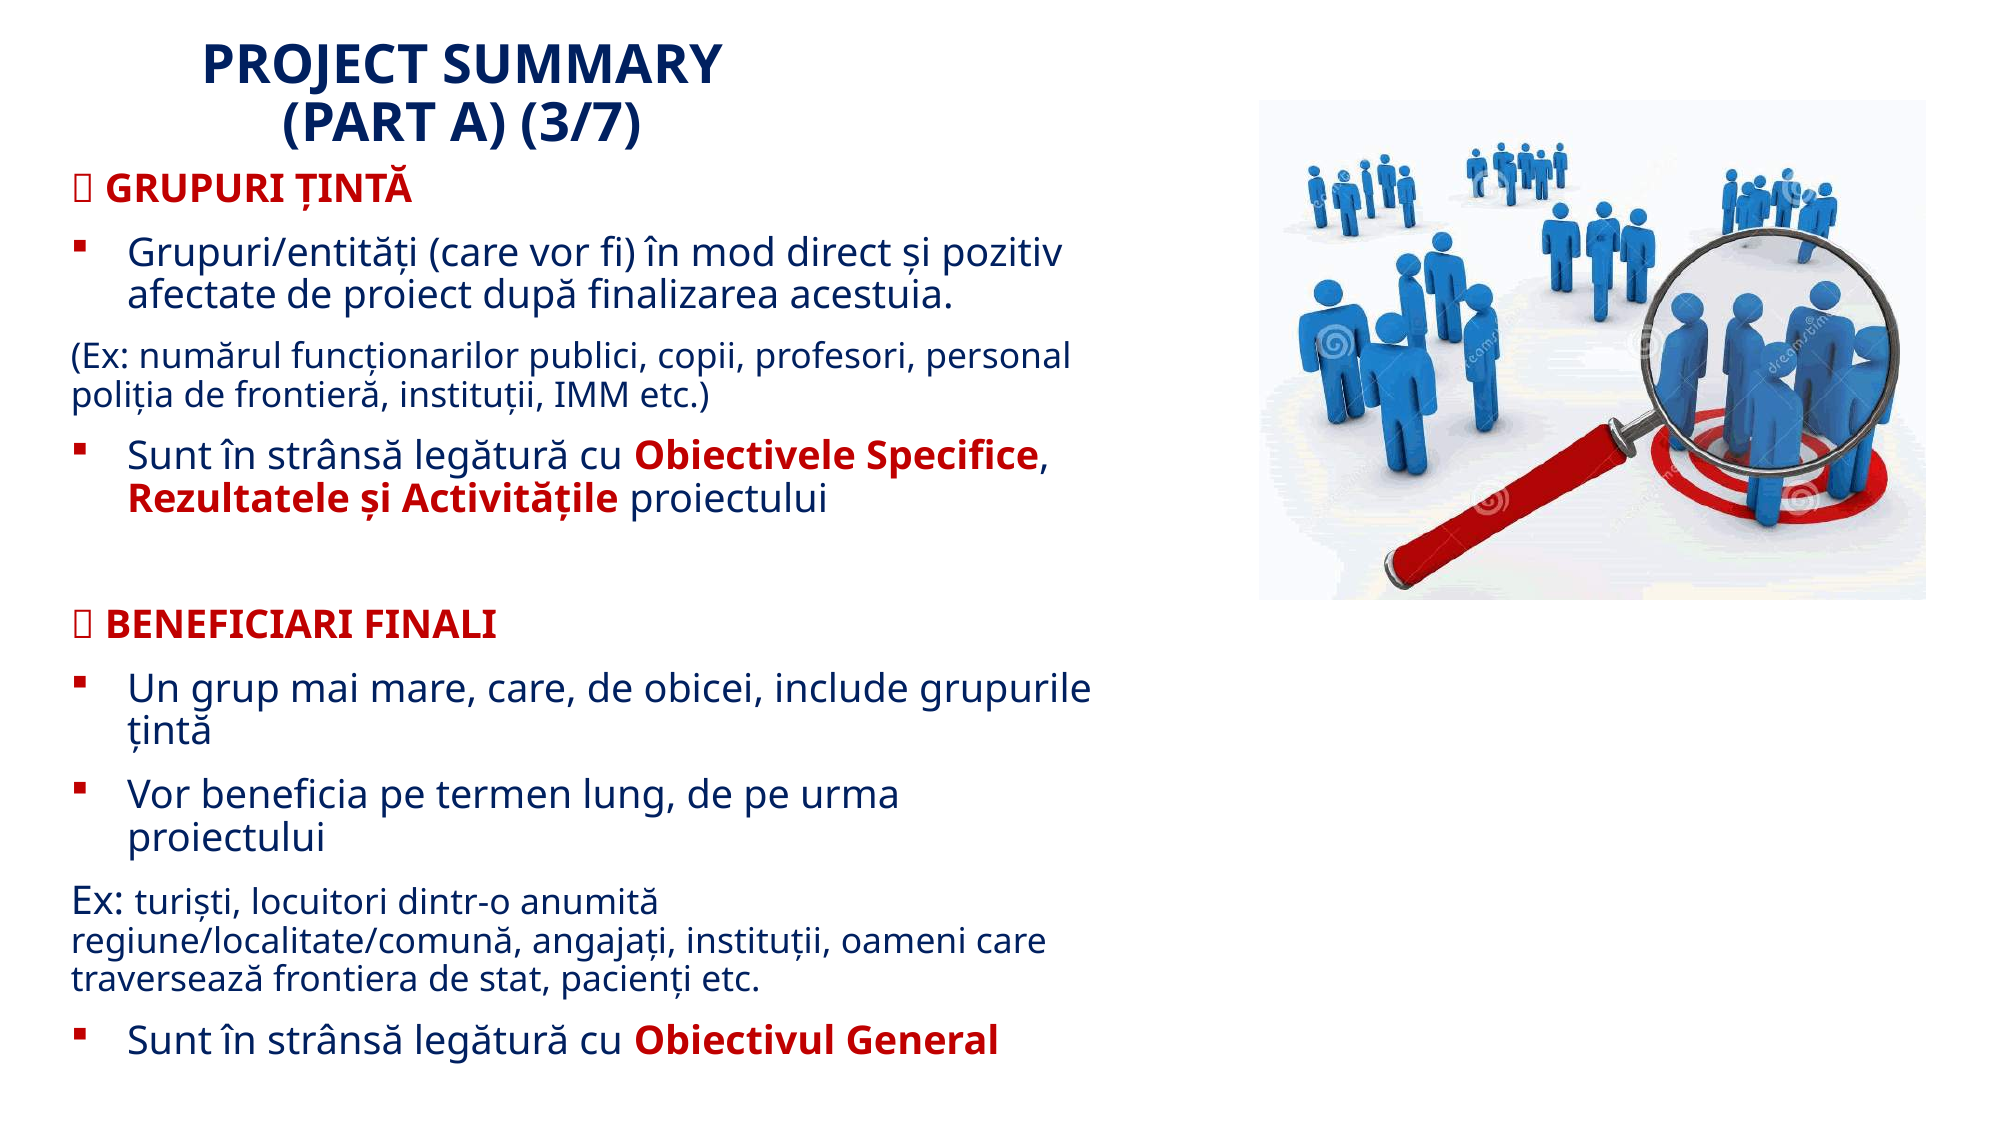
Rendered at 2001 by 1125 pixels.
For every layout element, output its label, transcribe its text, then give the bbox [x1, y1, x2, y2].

subtitle  GRUPURI ȚINTĂ Grupuri/entități (care vor fi) în mod direct și pozitiv afectate de proiect după finalizarea acestuia. (Ex: numărul funcționarilor publici, copii, profesori, personal poliția de frontieră, instituții, IMM etc.) Sunt în strânsă legătură cu Obiectivele Specifice, Rezultatele și Activitățile proiectului  BENEFICIARI FINALI Un grup mai mare, care, de obicei, include grupurile țintă Vor beneficia pe termen lung, de pe urma proiectului Ex: turiști, locuitori dintr-o anumită regiune/localitate/comună, angajați, instituții, oameni care traversează frontiera de stat, pacienți etc. Sunt în strânsă legătură cu Obiectivul General [55, 161, 1117, 1076]
title PROJECT SUMMARY (PART A) (3/7) [31, 13, 894, 162]
picture [1259, 100, 1926, 600]
